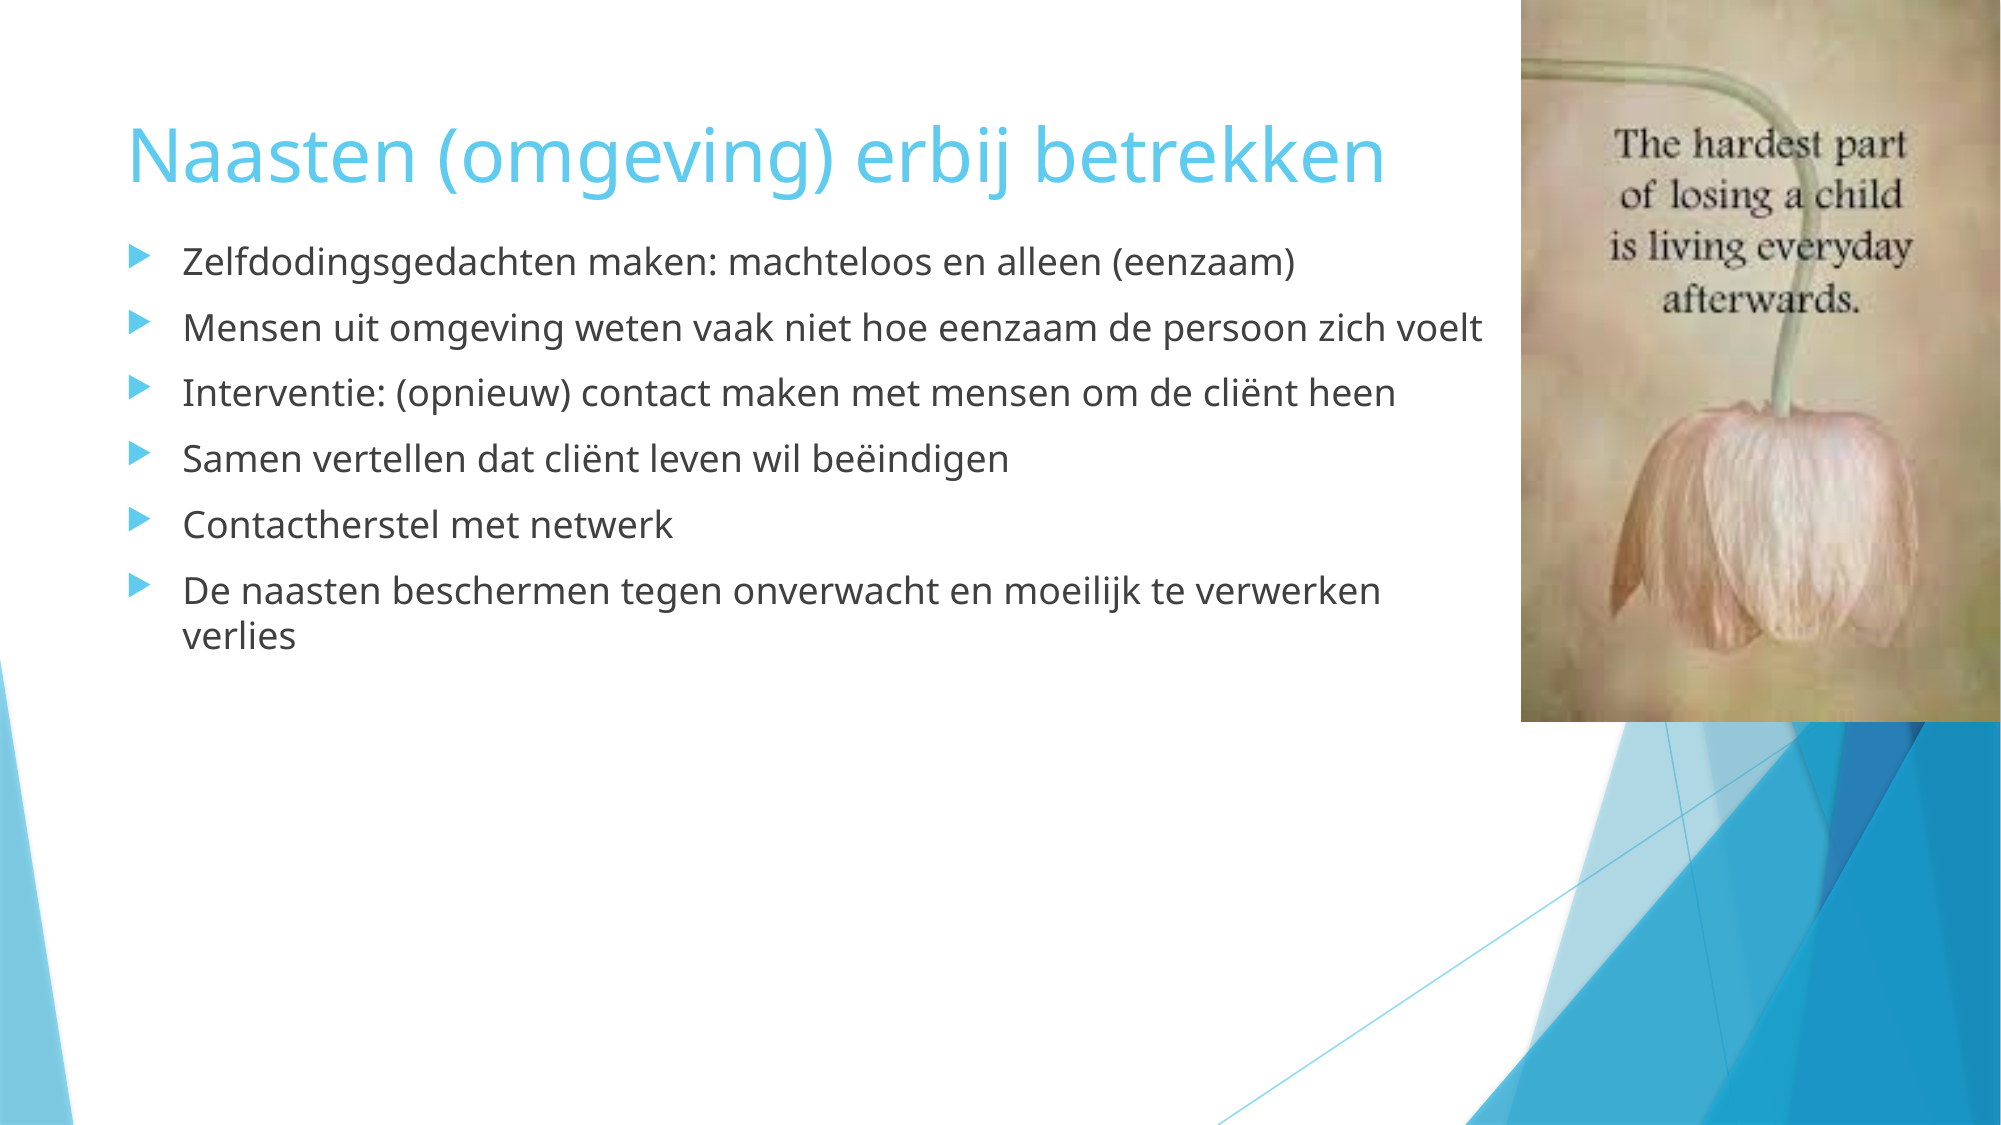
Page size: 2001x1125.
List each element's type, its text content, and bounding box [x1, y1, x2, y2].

picture [1520, 0, 2000, 723]
title Naasten (omgeving) erbij betrekken [111, 99, 1515, 230]
list Zelfdodingsgedachten maken: machteloos en alleen (eenzaam) Mensen uit omgeving weten vaak niet hoe eenzaam de persoon zich voelt Interventie: (opnieuw) contact maken met mensen om de cliënt heen Samen vertellen dat cliënt leven wil beëindigen Contactherstel met netwerk De naasten beschermen tegen onverwacht en moeilijk te verwerken verlies [111, 230, 1522, 867]
